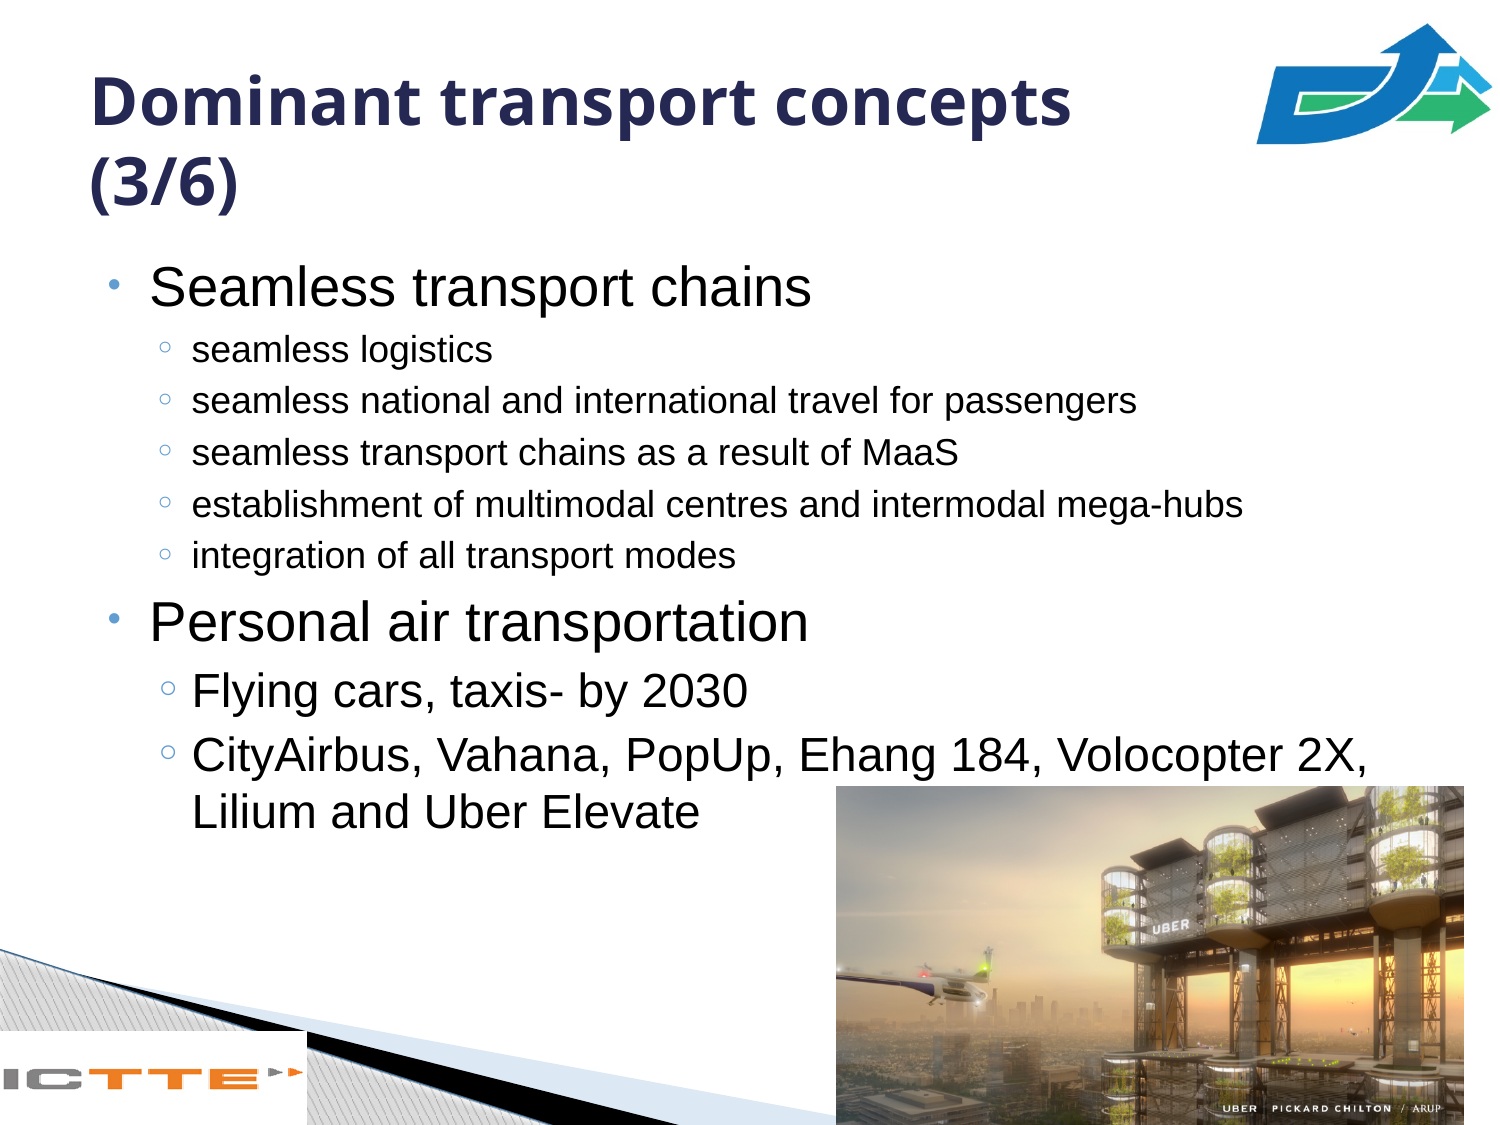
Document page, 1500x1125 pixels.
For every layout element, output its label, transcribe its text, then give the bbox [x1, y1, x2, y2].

picture [835, 786, 1465, 1125]
picture [1246, 0, 1500, 173]
list Seamless transport chains seamless logistics seamless national and international travel for passengers seamless transport chains as a result of MaaS establishment of multimodal centres and intermodal mega-hubs integration of all transport modes Personal air transportation Flying cars, taxis- by 2030 CityAirbus, Vahana, PopUp, Ehang 184, Volocopter 2X, Lilium and Uber Elevate [75, 243, 1425, 1071]
title Dominant transport concepts (3/6) [75, 45, 1093, 233]
picture [0, 1031, 307, 1125]
